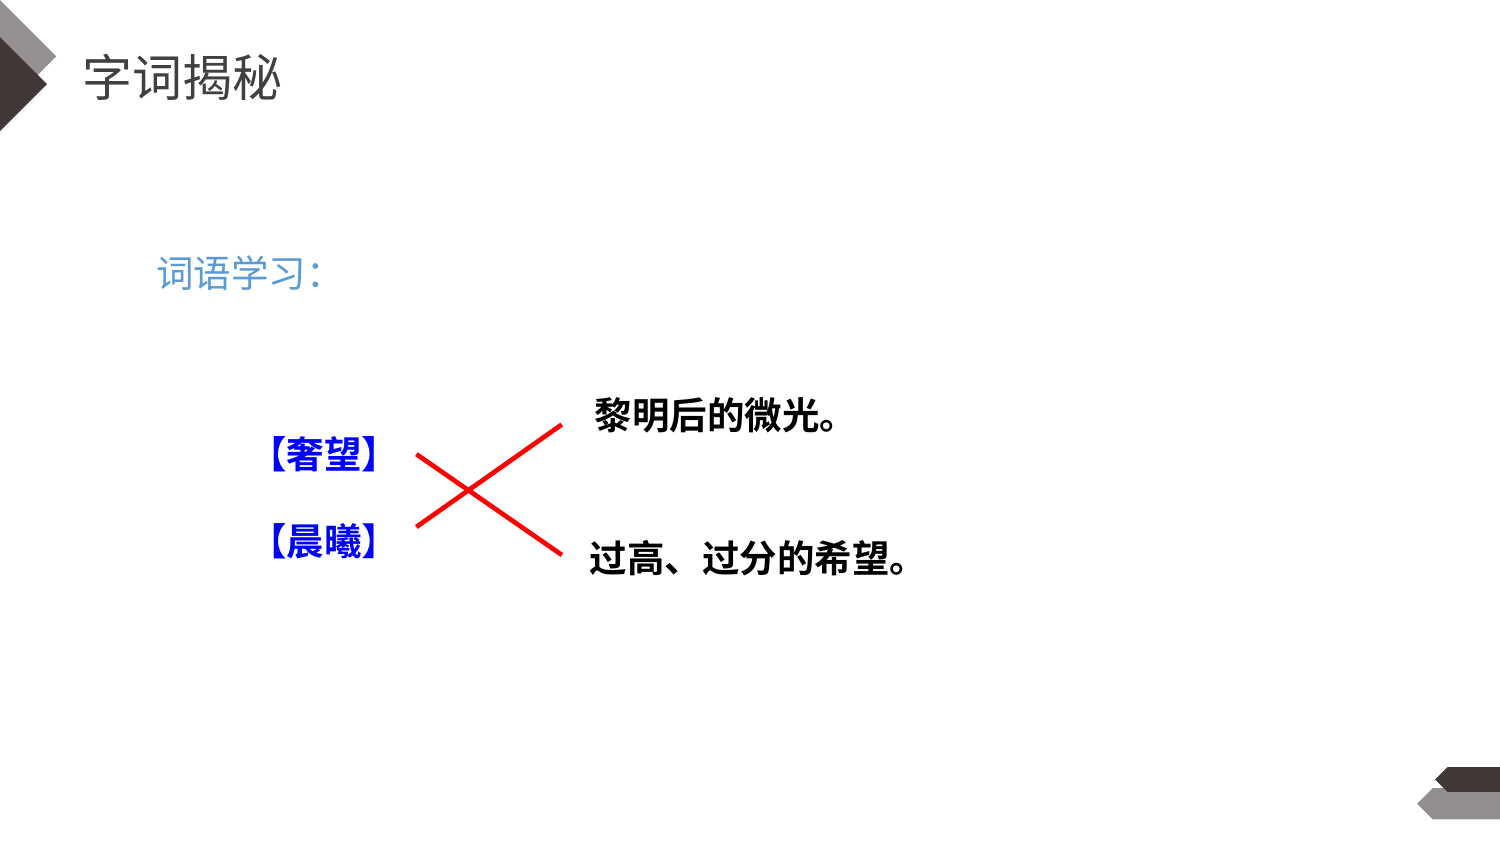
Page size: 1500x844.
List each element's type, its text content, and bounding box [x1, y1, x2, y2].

text_box 【奢望】 【晨曦】 [238, 382, 475, 569]
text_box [416, 527, 562, 556]
text_box 黎明后的微光。 [583, 386, 1396, 443]
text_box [416, 424, 562, 527]
text_box 字词揭秘 [71, 40, 579, 113]
text_box 词语学习： [145, 244, 356, 301]
text_box 过高、过分的希望。 [578, 529, 1340, 586]
